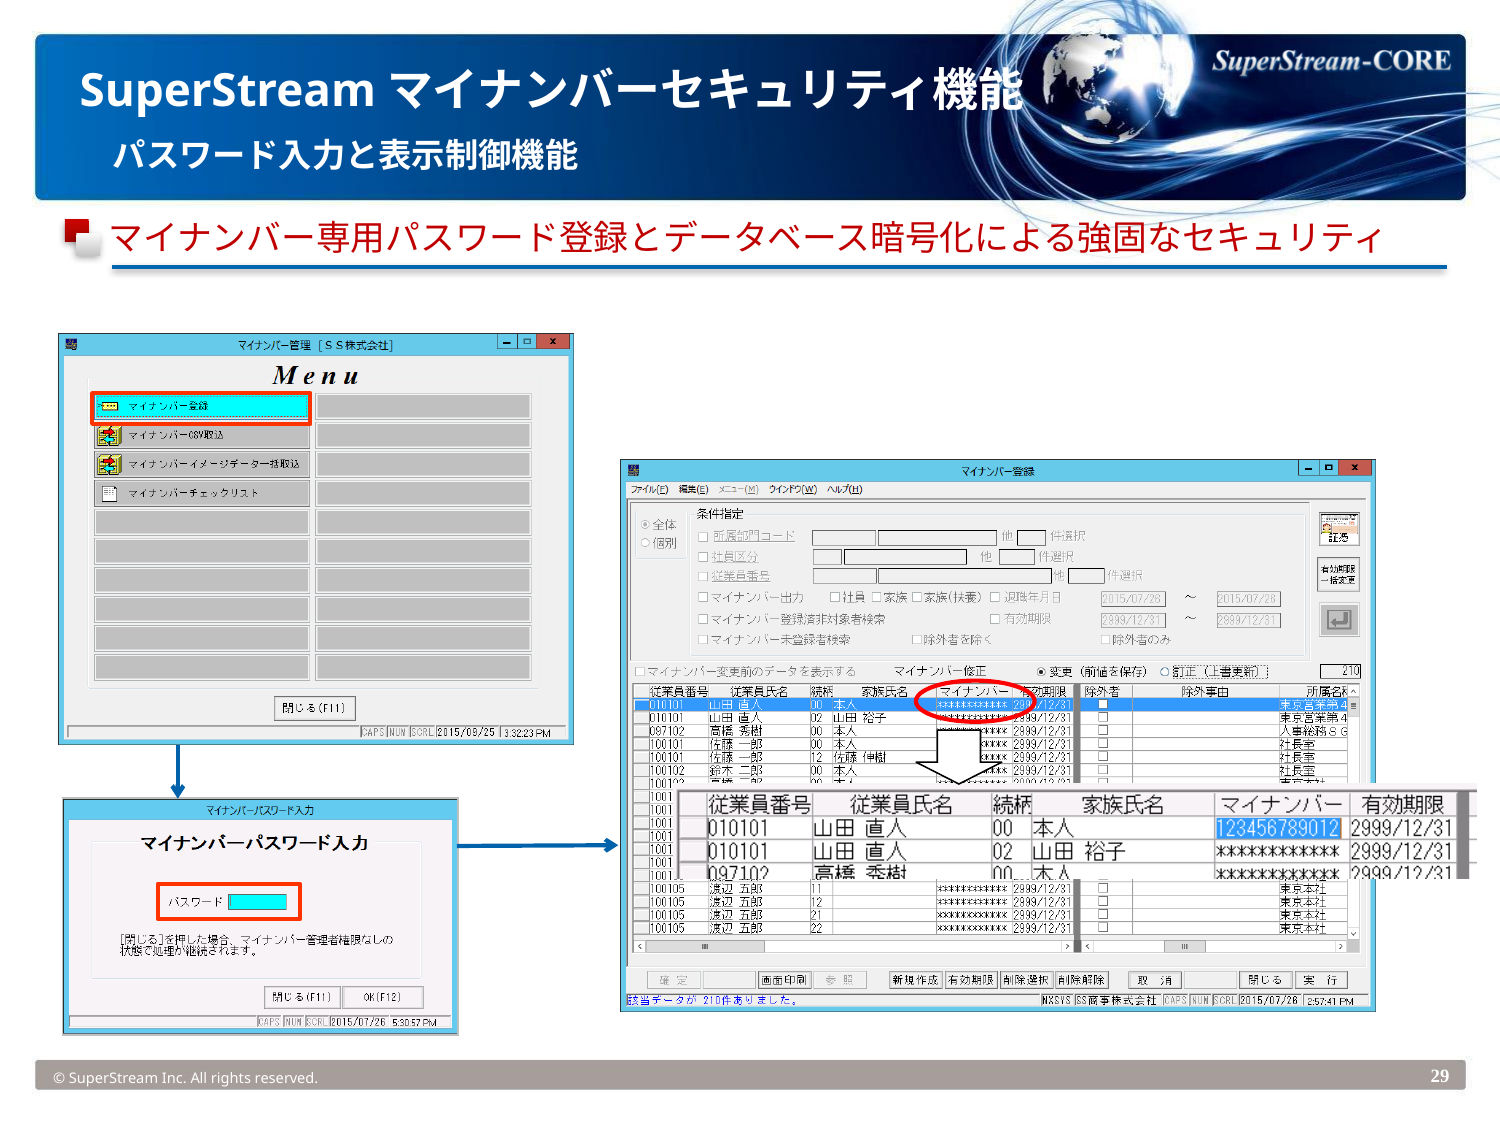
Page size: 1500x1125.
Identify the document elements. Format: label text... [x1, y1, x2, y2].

text_box © SuperStream Inc. All rights reserved. [53, 1063, 408, 1093]
text_box SuperStreamマイナンバーセキュリティ機能 パスワード入力と表示制御機能 [64, 34, 1459, 197]
slide_number 29 [1331, 1060, 1450, 1090]
picture [0, 0, 1500, 1125]
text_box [619, 459, 1477, 1012]
text_box マイナンバー専用パスワード登録とデータベース暗号化による強固なセキュリティ [108, 216, 1483, 295]
text_box マイナンバー登録等のマイナンバー管理機能を利用する場合は、マイナンバーパスワード 入力画面を表示します。また、表示制御機能により画面表示の制御も可能です。 [88, 278, 1500, 374]
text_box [64, 219, 101, 256]
